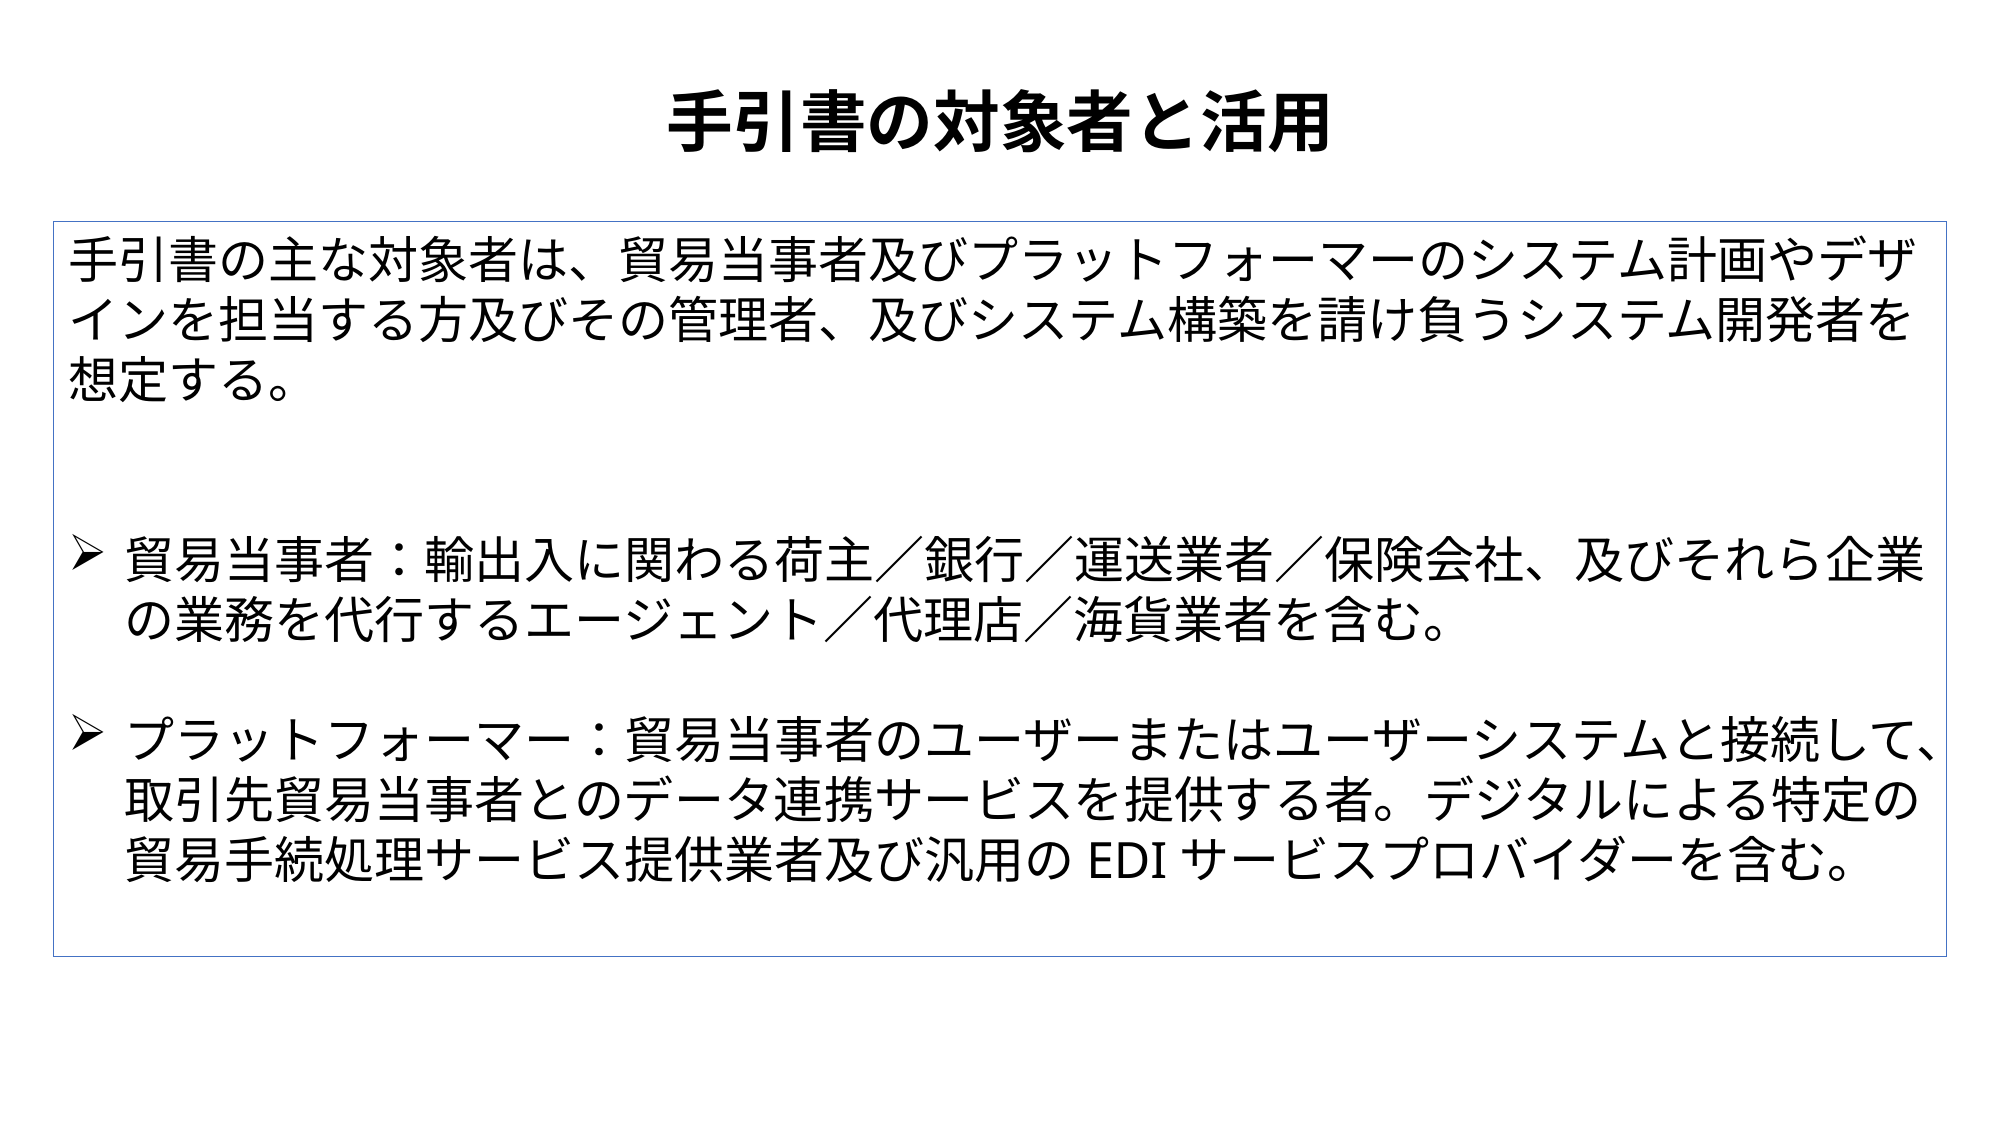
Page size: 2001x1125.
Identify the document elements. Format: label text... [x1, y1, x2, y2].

text_box 手引書の対象者と活用 [287, 71, 1713, 167]
text_box 手引書の主な対象者は、貿易当事者及びプラットフォーマーのシステム計画やデザインを担当する方及びその管理者、及びシステム構築を請け負うシステム開発者を想定する。 貿易当事者：輸出入に関わる荷主／銀行／運送業者／保険会社、及びそれら企業の業務を代行するエージェント／代理店／海貨業者を含む。 プラットフォーマー：貿易当事者のユーザーまたはユーザーシステムと接続して、取引先貿易当事者とのデータ連携サービスを提供する者。デジタルによる特定の貿易手続処理サービス提供業者及び汎用のEDIサービスプロバイダーを含む。 [53, 221, 1947, 957]
